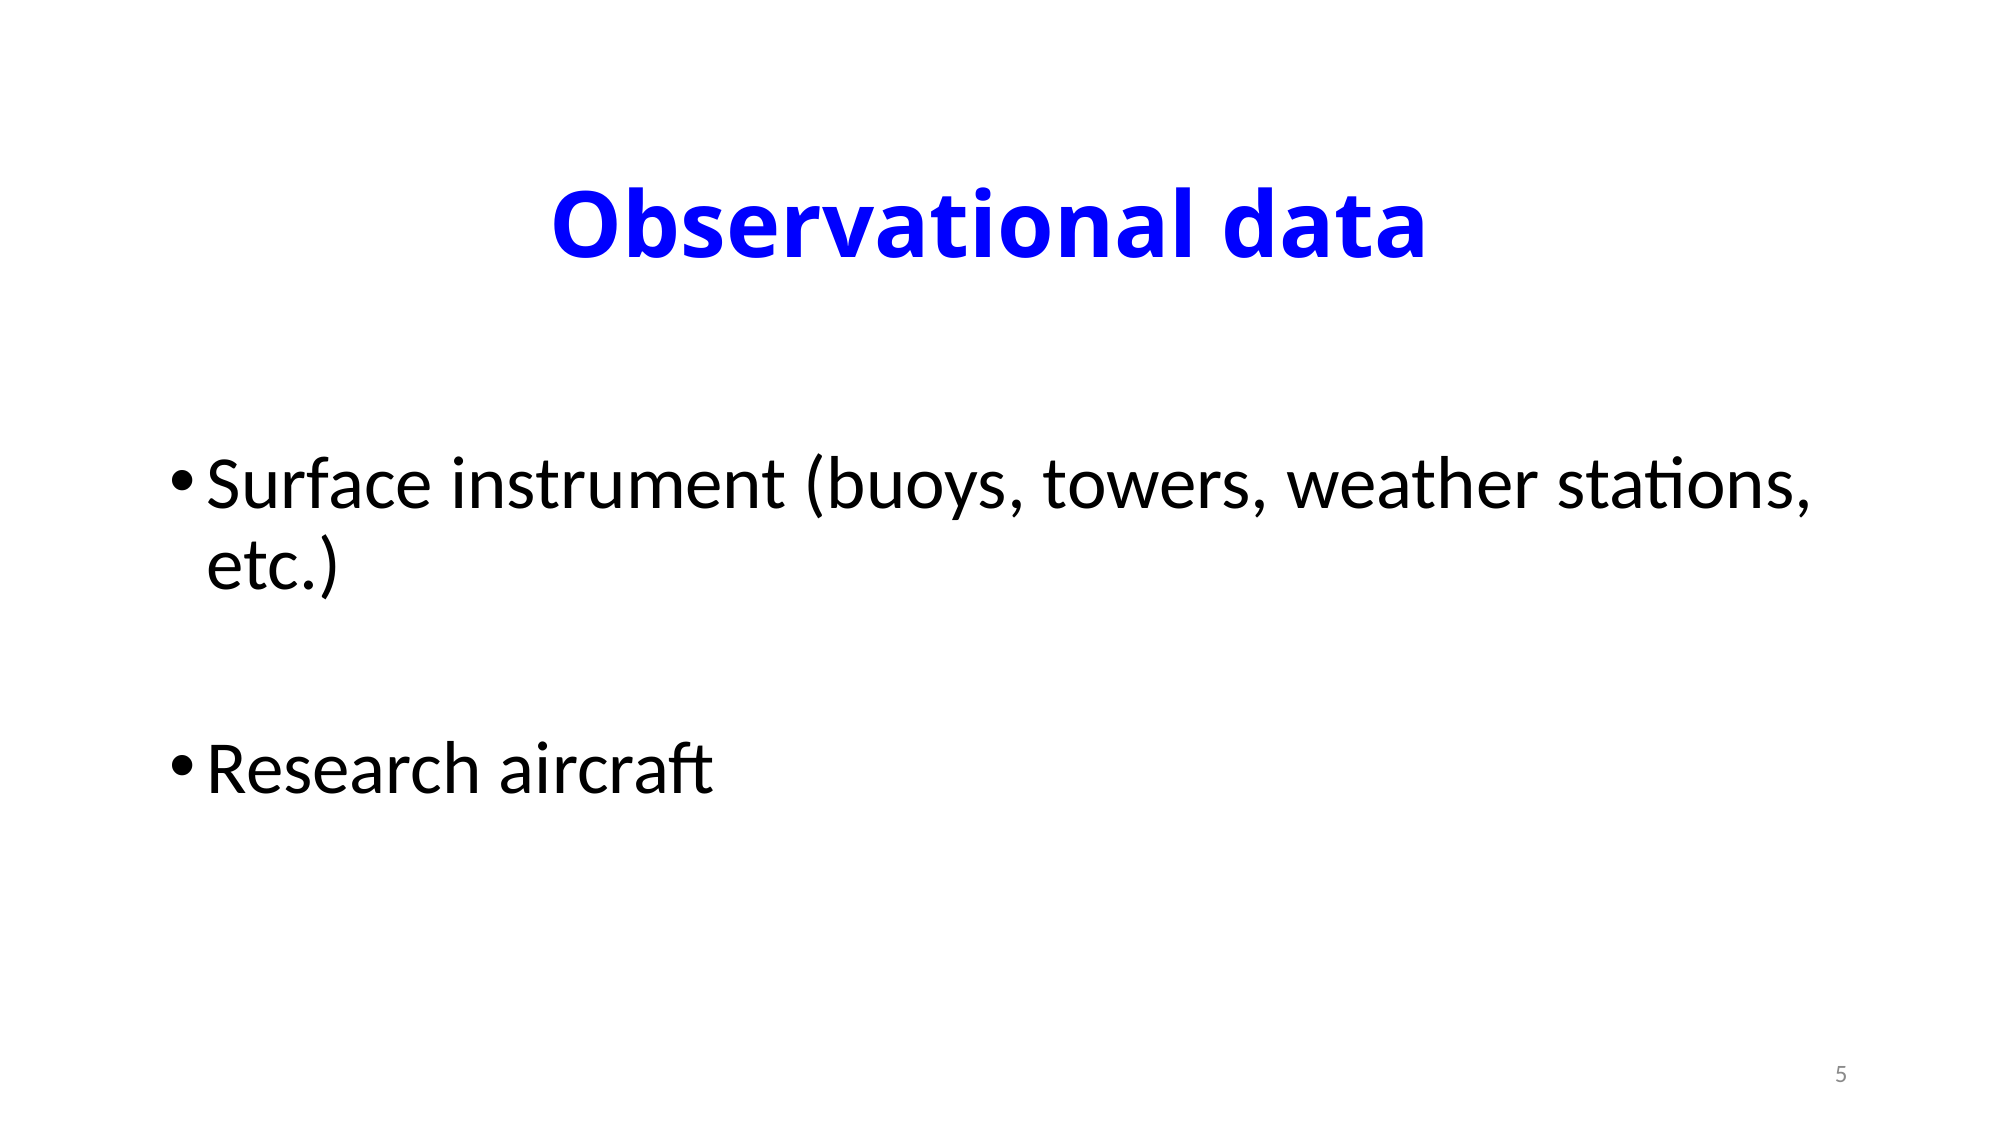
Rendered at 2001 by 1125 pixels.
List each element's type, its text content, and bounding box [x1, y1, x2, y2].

list Surface instrument (buoys, towers, weather stations, etc.) Research aircraft [154, 436, 1880, 1125]
slide_number 5 [1412, 1042, 1863, 1103]
title Observational data [137, 119, 1863, 337]
